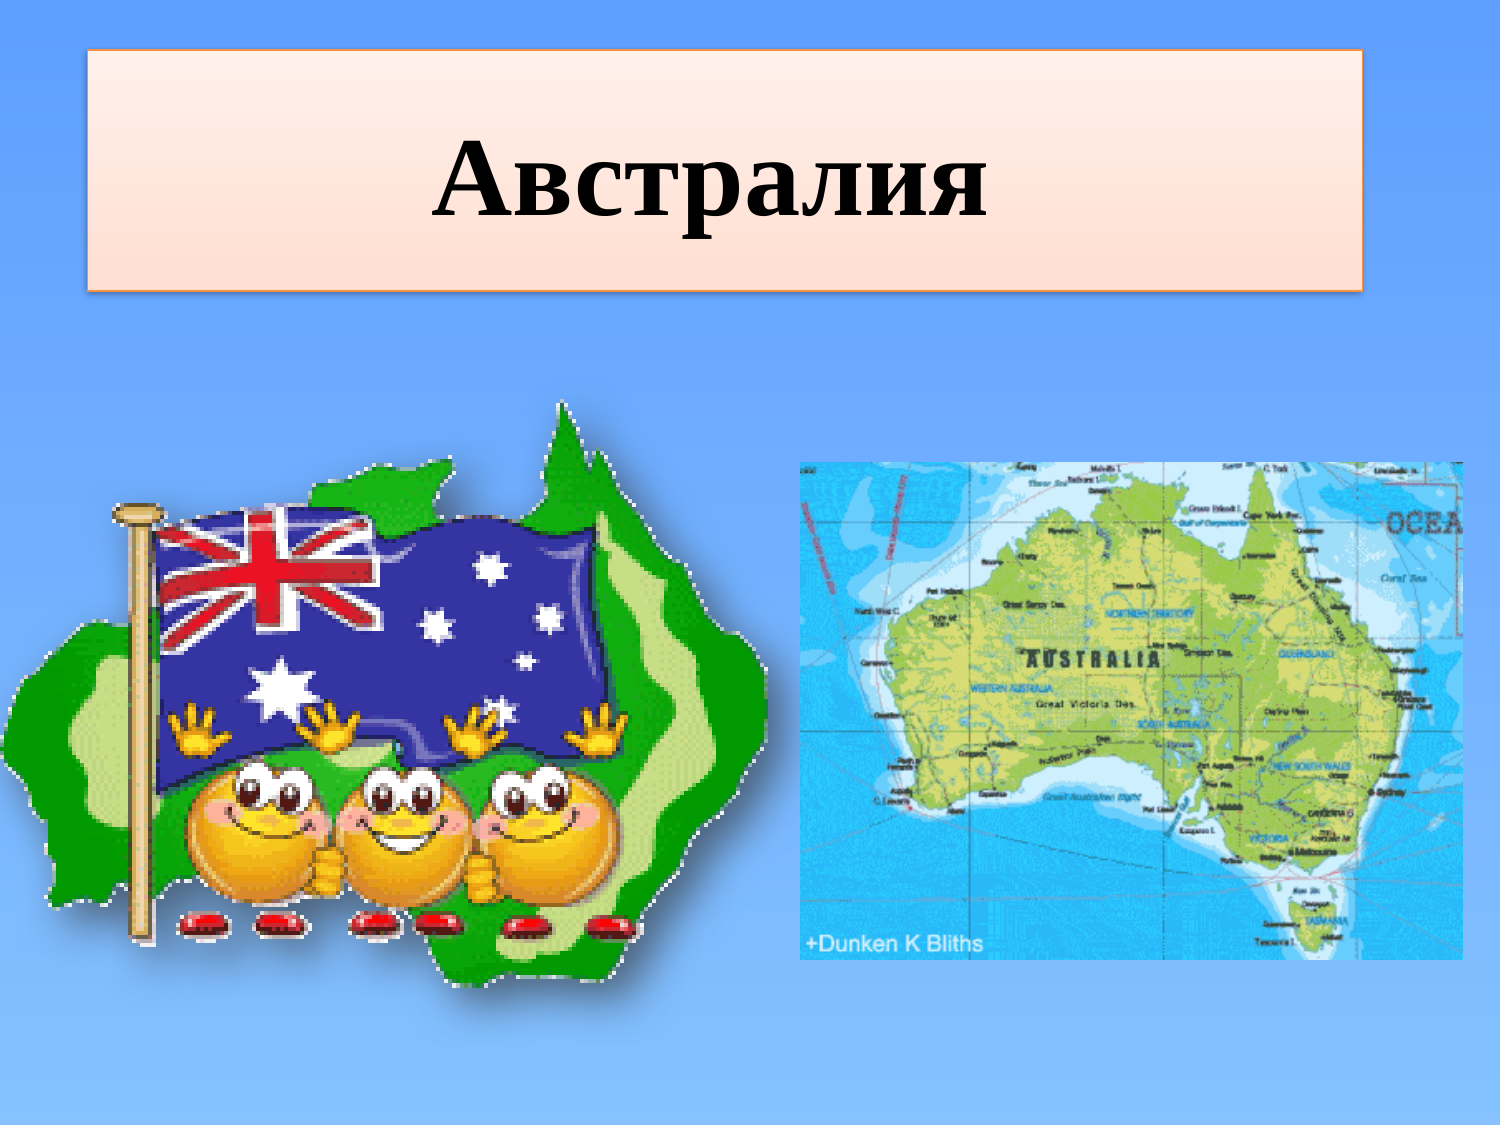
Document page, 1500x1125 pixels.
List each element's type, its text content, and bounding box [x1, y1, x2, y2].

picture [0, 399, 768, 988]
picture [799, 462, 1463, 960]
title Австралия [87, 49, 1363, 292]
